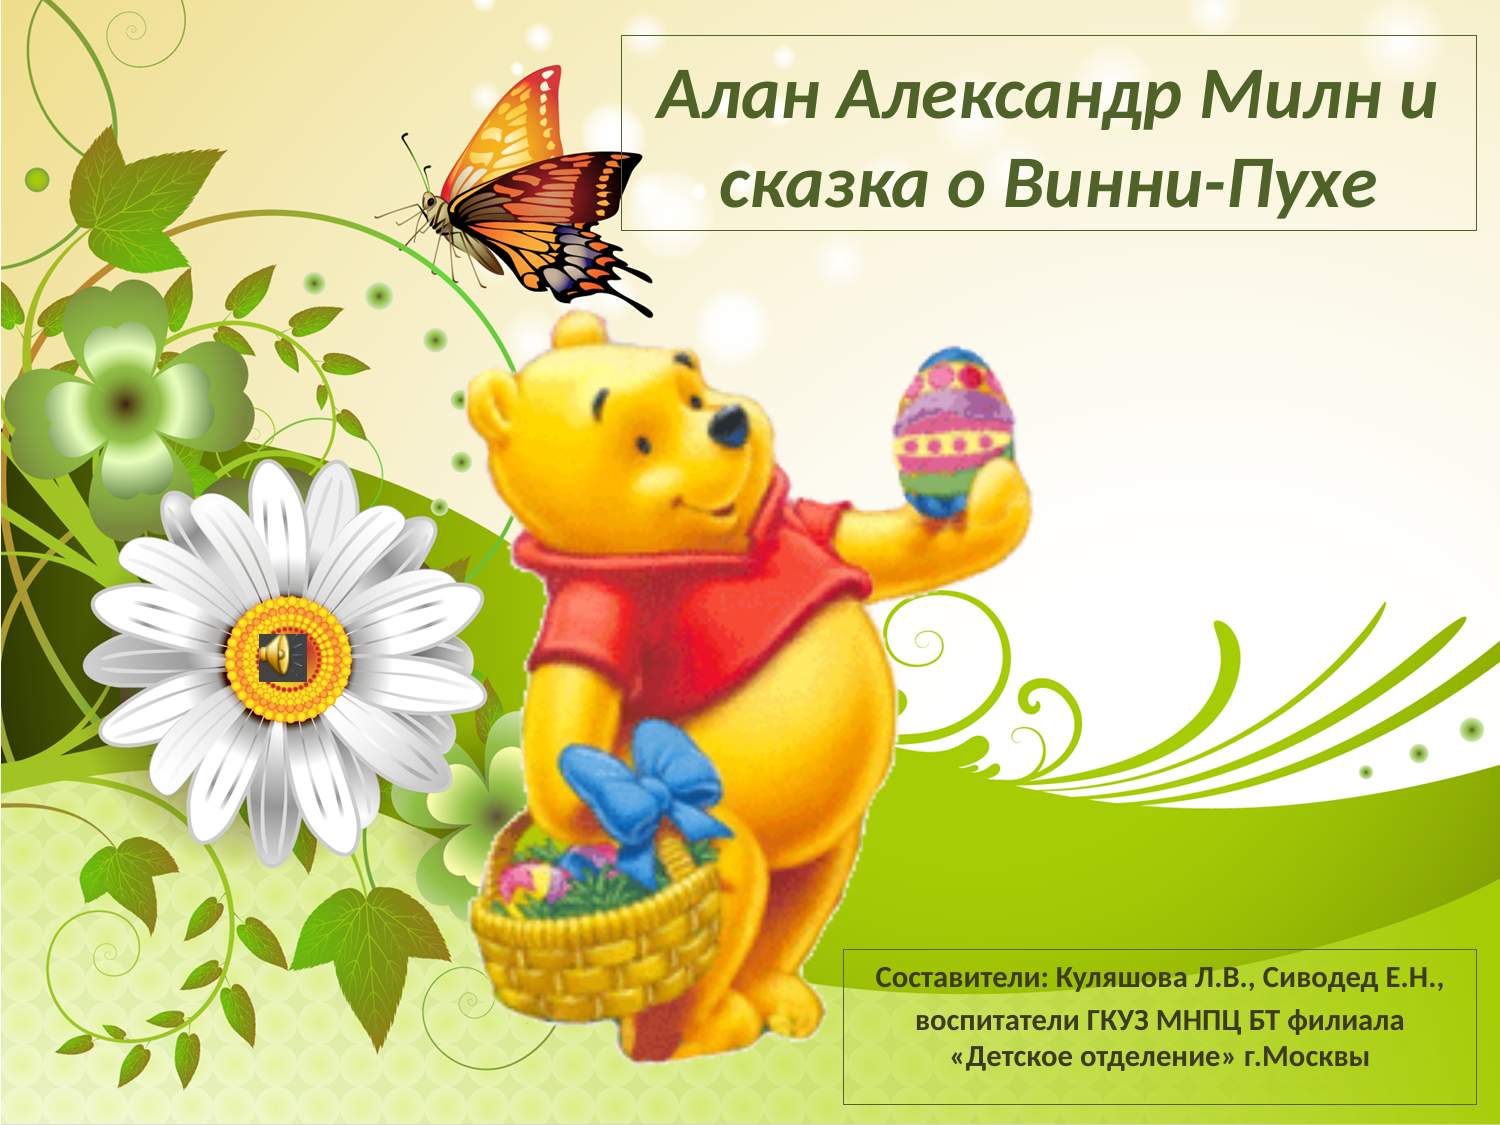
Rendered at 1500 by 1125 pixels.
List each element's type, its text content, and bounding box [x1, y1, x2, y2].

picture [0, 0, 1500, 1125]
subtitle Составители: Куляшова Л.В., Сиводед Е.Н., воспитатели ГКУЗ МНПЦ БТ филиала «Детское отделение» г.Москвы [843, 949, 1477, 1105]
title Алан Александр Милн и сказка о Винни-Пухе [621, 35, 1477, 231]
